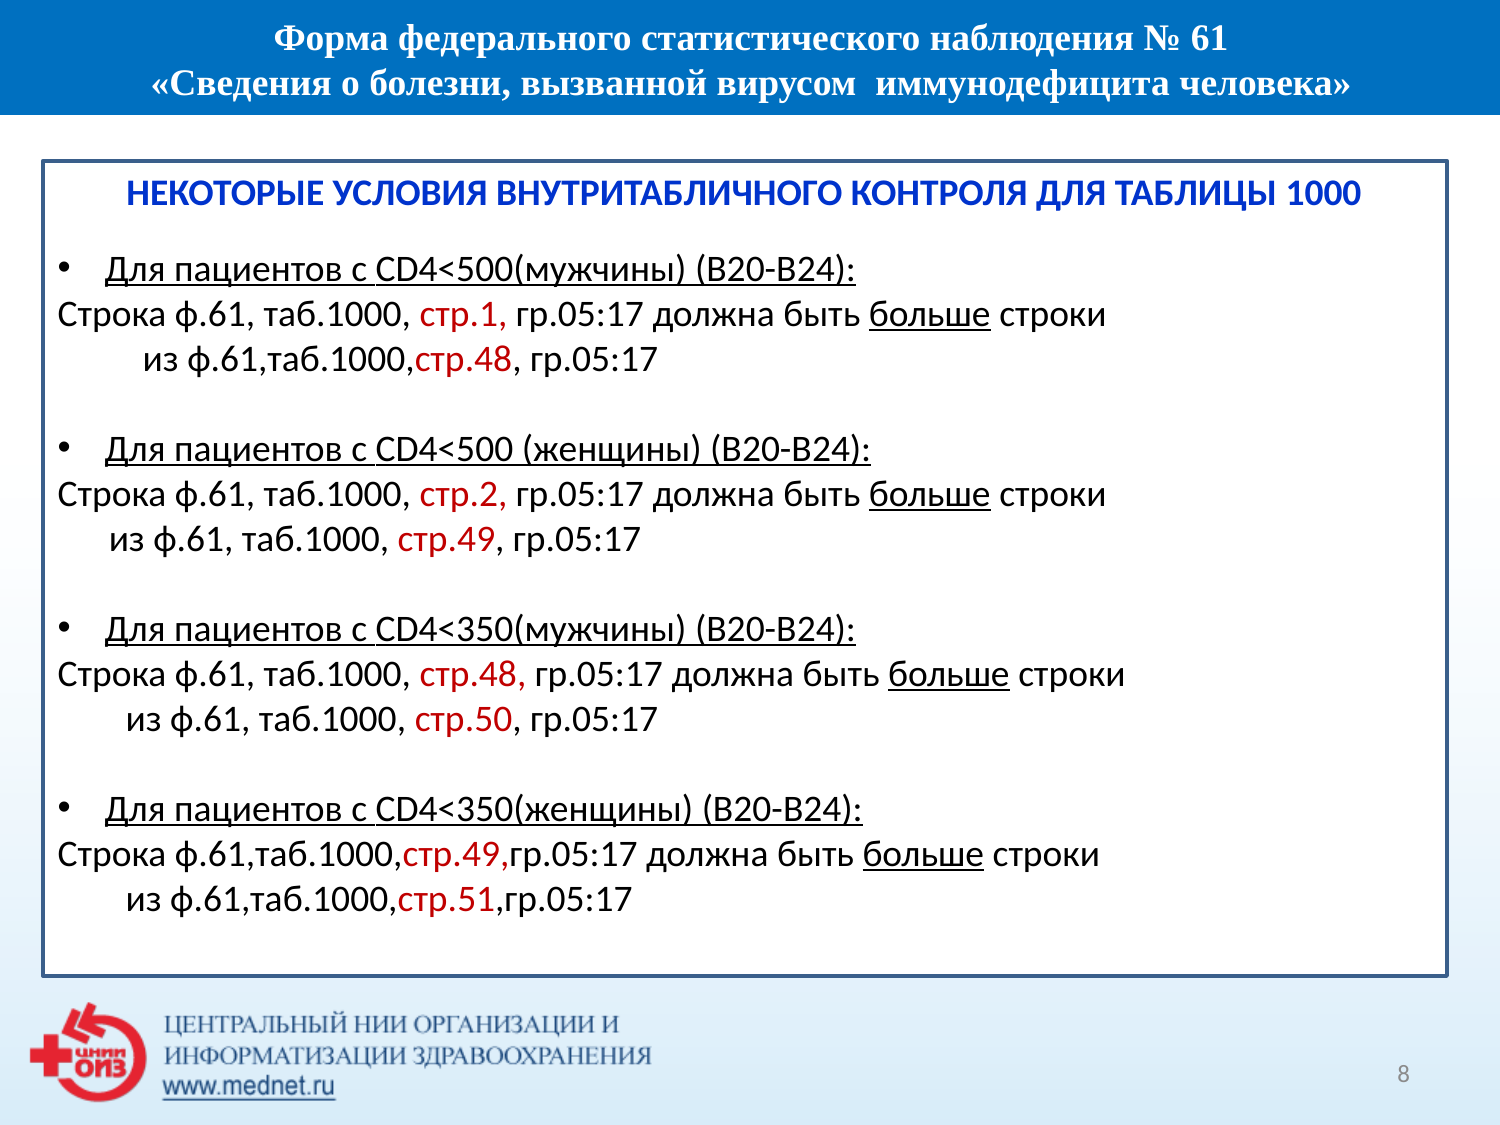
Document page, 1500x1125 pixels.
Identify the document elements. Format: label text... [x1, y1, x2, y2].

text_box НЕКОТОРЫЕ УСЛОВИЯ ВНУТРИТАБЛИЧНОГО КОНТРОЛЯ ДЛЯ ТАБЛИЦЫ 1000 [42, 160, 1447, 221]
picture [0, 117, 1500, 1125]
text_box [41, 159, 1449, 978]
slide_number 8 [1074, 1042, 1425, 1103]
text_box Форма федерального статистического наблюдения № 61 «Сведения о болезни, вызванной вирусом иммунодефицита человека» [0, 0, 1500, 117]
text_box Для пациентов с CD4<500(мужчины) (В20-В24): Строка ф.61, таб.1000, стр.1, гр.05:17 должна быть больше строки из ф.61,таб.1000,стр.48, гр.05:17 Для пациентов с CD4<500 (женщины) (В20-В24): Строка ф.61, таб.1000, стр.2, гр.05:17 должна быть больше строки из ф.61, таб.1000, стр.49, гр.05:17 Для пациентов с CD4<350(мужчины) (В20-В24): Строка ф.61, таб.1000, стр.48, гр.05:17 должна быть больше строки из ф.61, таб.1000, стр.50, гр.05:17 Для пациентов с CD4<350(женщины) (В20-В24): Строка ф.61,таб.1000,стр.49,гр.05:17 должна быть больше строки из ф.61,таб.1000,стр.51,гр.05:17 [42, 221, 1412, 1062]
